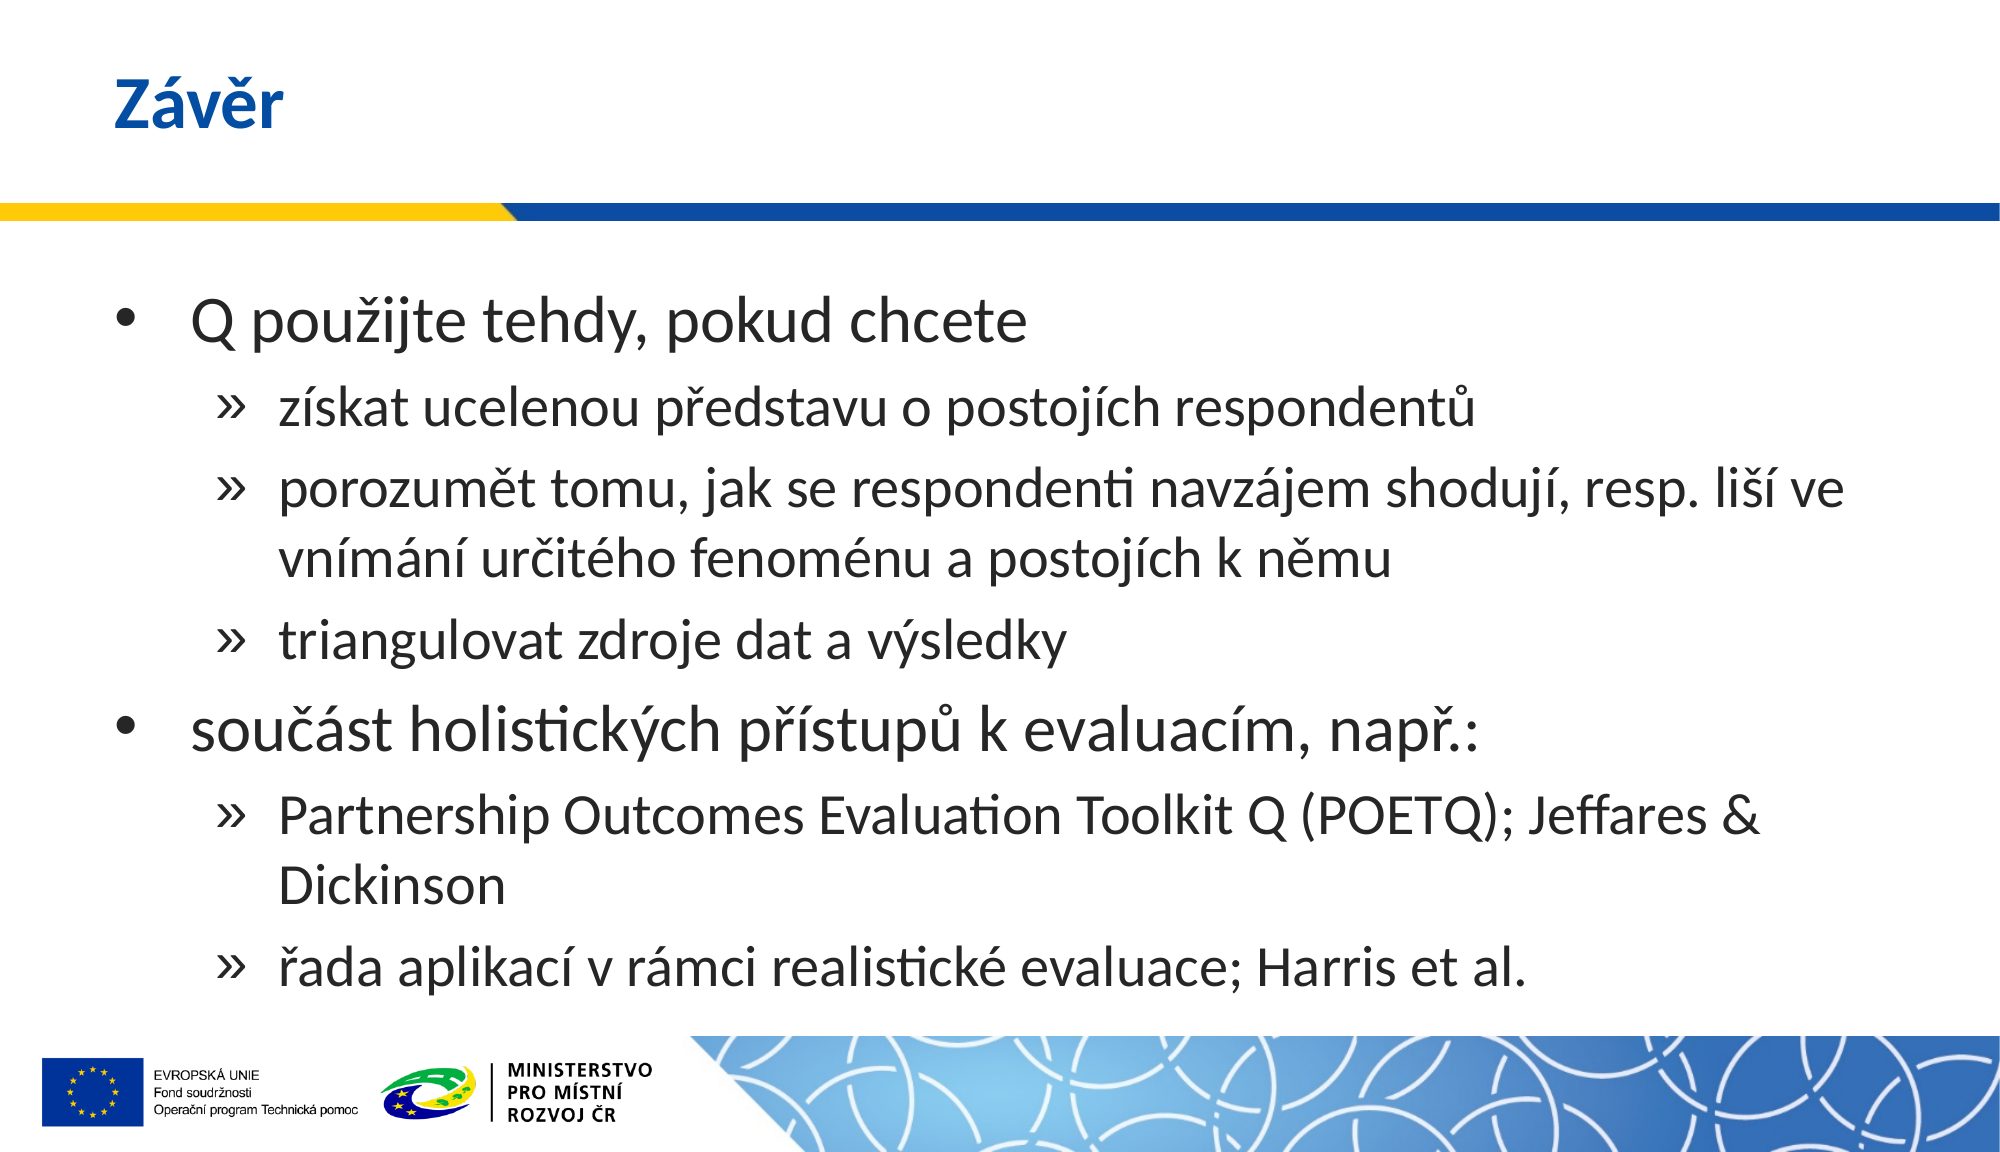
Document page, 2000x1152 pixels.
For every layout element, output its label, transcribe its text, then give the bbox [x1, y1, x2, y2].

picture [680, 1036, 2000, 1152]
picture [0, 203, 2000, 221]
title Závěr [99, 46, 1900, 198]
list Q použijte tehdy, pokud chcete získat ucelenou představu o postojích respondentů porozumět tomu, jak se respondenti navzájem shodují, resp. liší ve vnímání určitého fenoménu a postojích k němu triangulovat zdroje dat a výsledky součást holistických přístupů k evaluacím, např.: Partnership Outcomes Evaluation Toolkit Q (POETQ); Jeffares & Dickinson řada aplikací v rámci realistické evaluace; Harris et al. [99, 268, 1900, 1029]
picture [19, 1035, 674, 1149]
